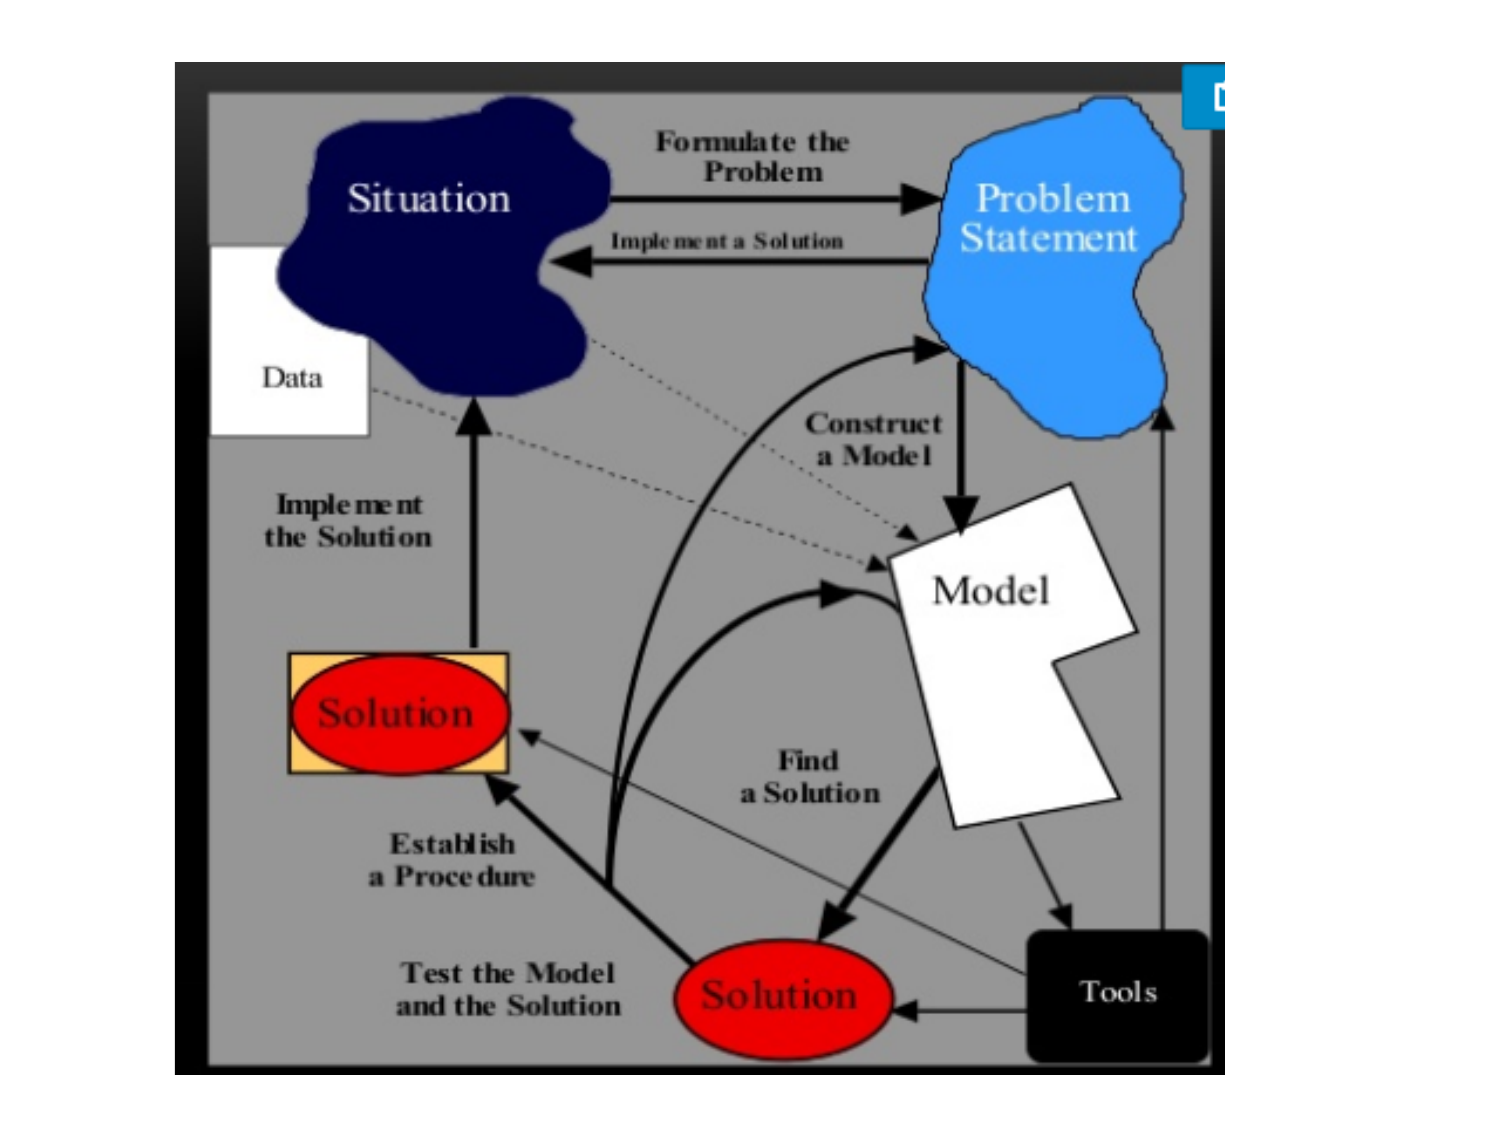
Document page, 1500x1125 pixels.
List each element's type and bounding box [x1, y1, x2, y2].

picture [174, 62, 1226, 1076]
picture [1215, 81, 1226, 111]
